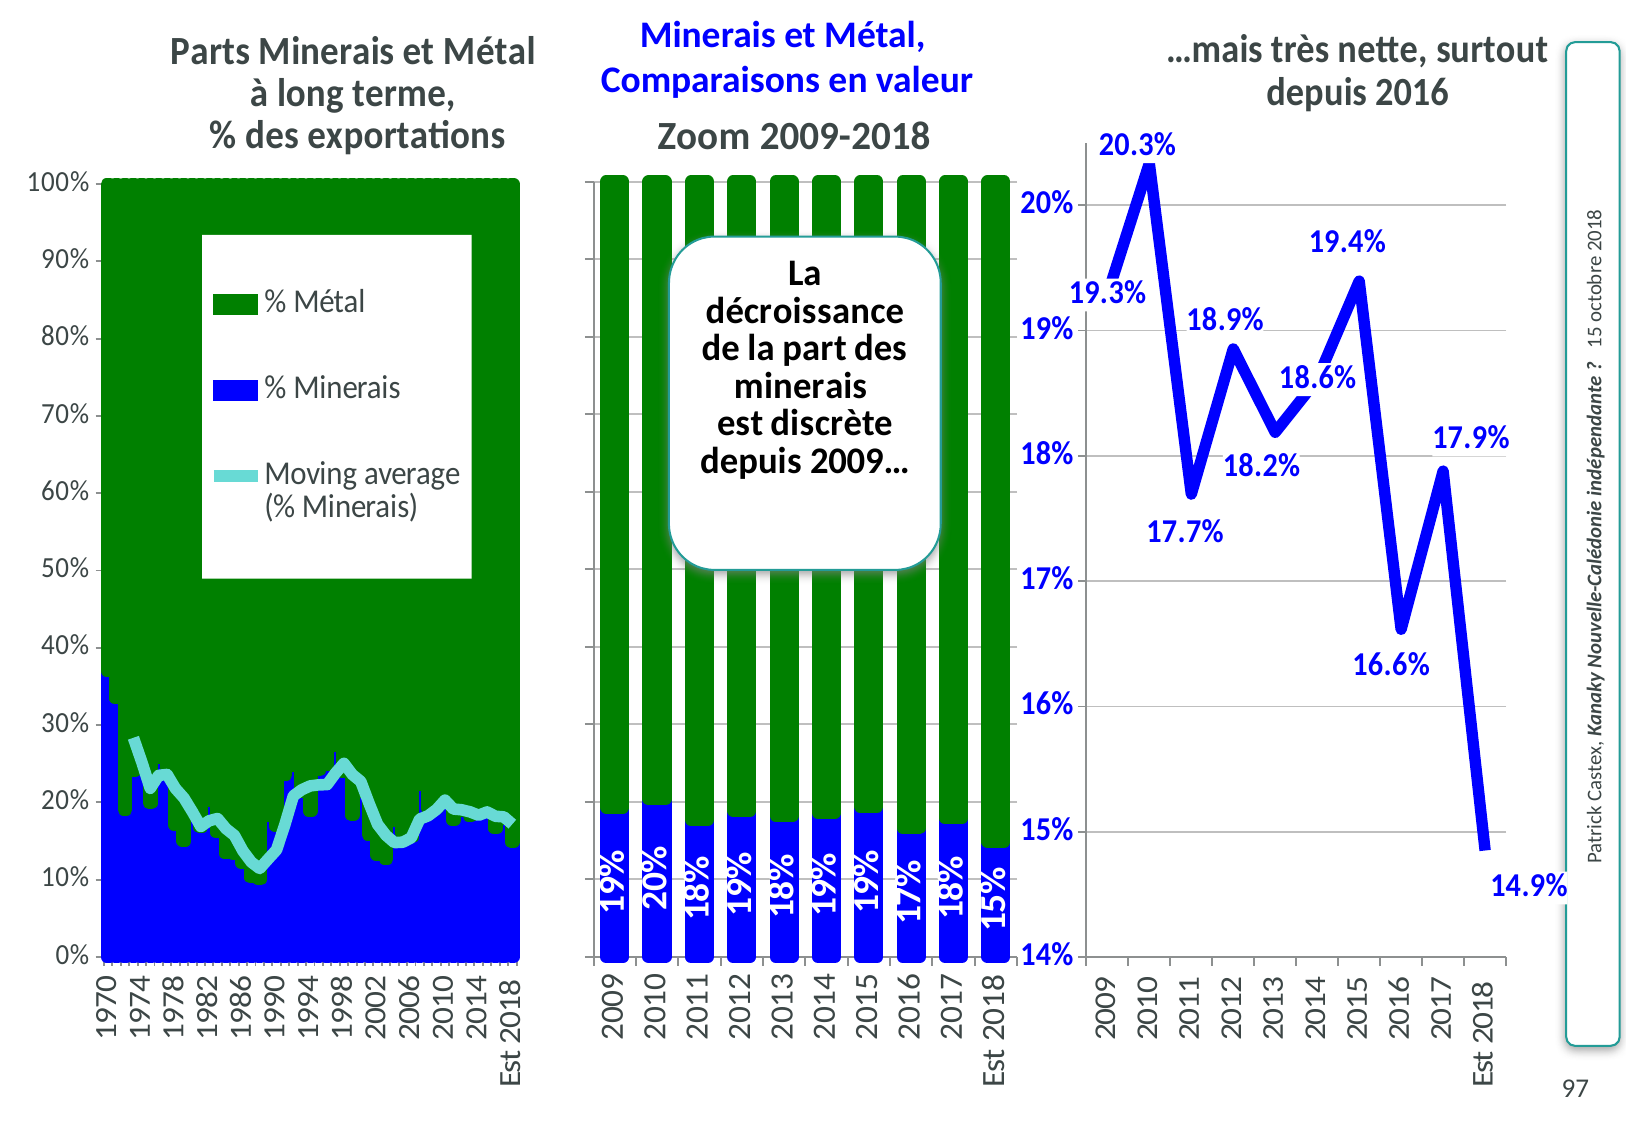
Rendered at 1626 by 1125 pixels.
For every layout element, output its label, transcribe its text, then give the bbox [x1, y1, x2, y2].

chart [26, 19, 555, 1099]
text_box Minerais et Métal, Comparaisons en valeur [553, 2, 1021, 88]
chart [572, 19, 1568, 1099]
